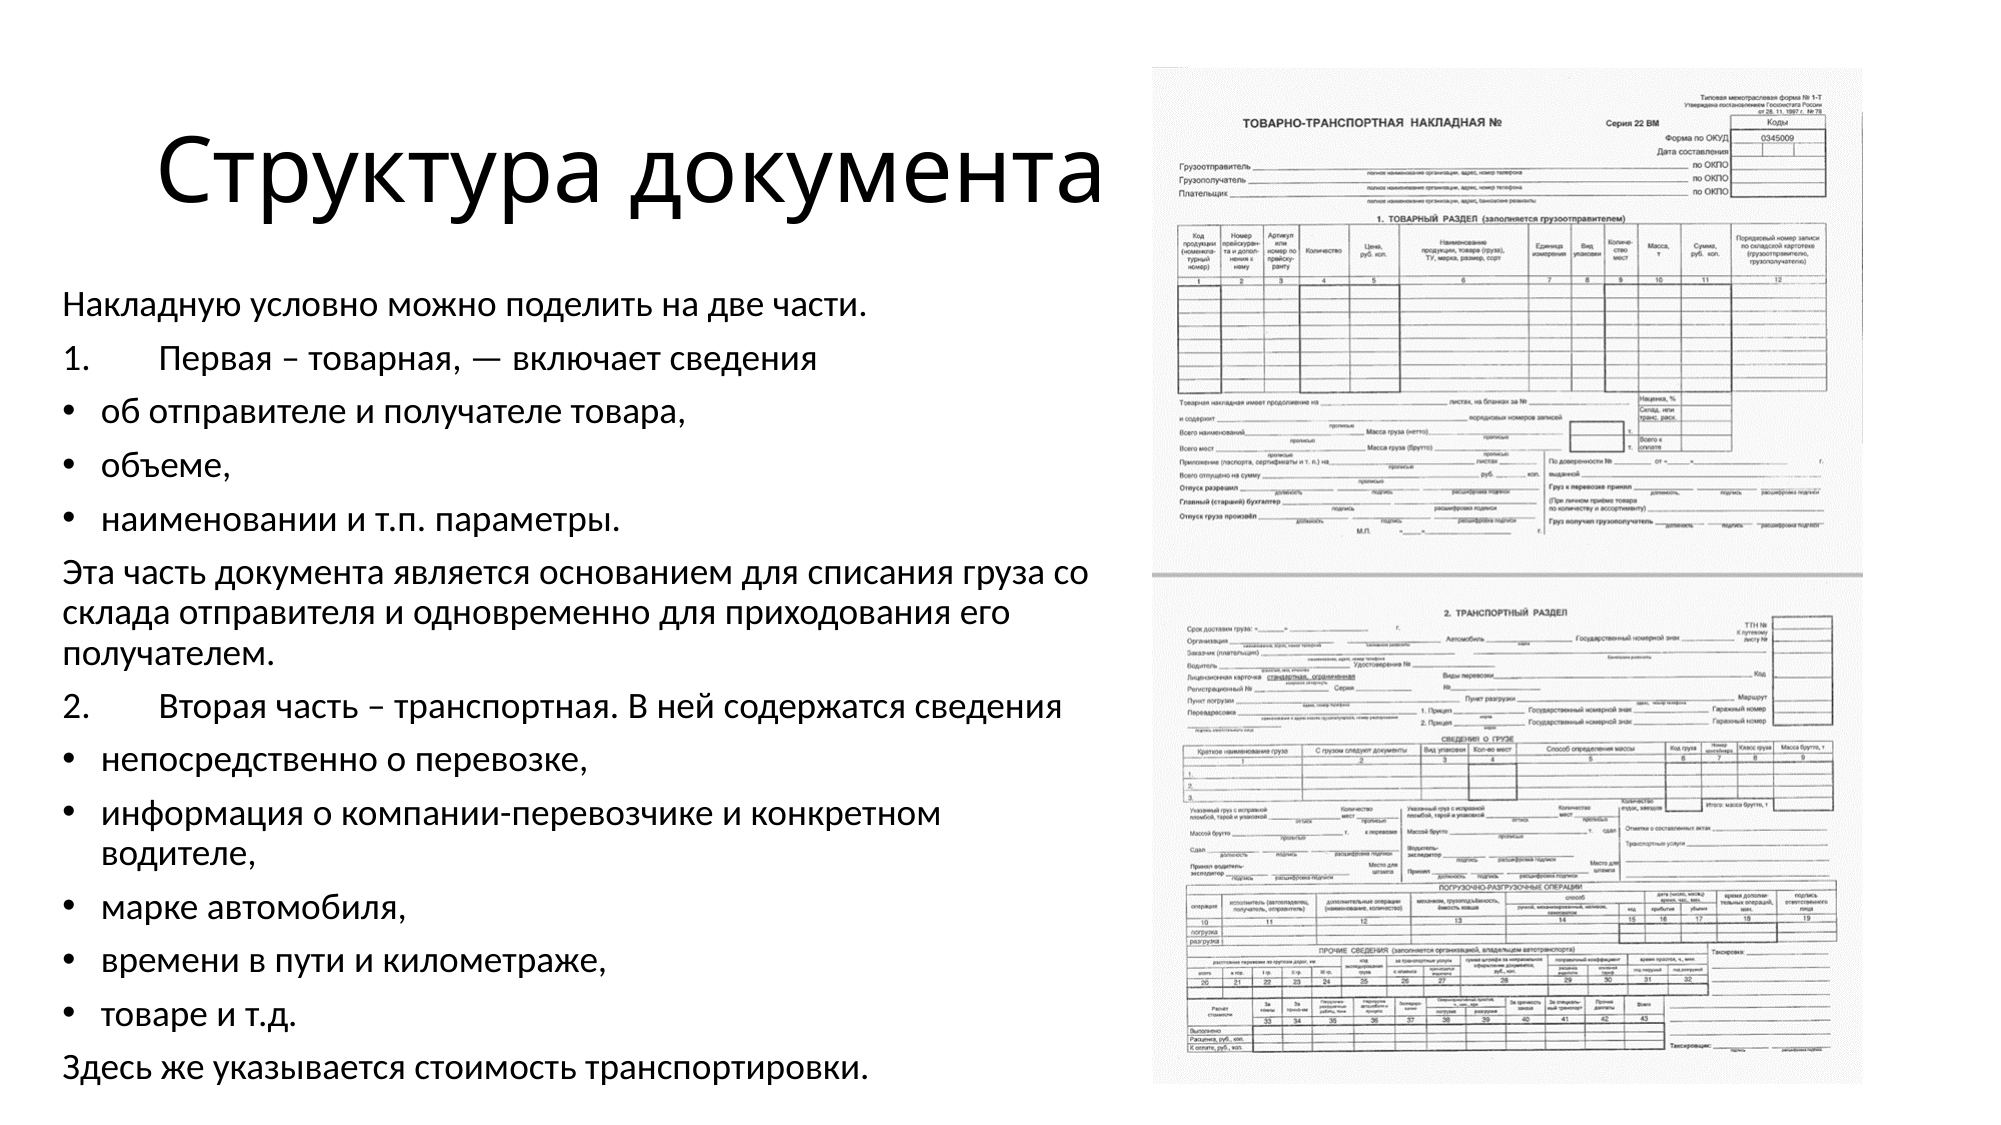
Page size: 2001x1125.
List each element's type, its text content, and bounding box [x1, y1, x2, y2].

title Структура документа [140, 67, 1152, 278]
picture [1152, 67, 1863, 1084]
list Накладную условно можно поделить на две части. 1. Первая – товарная, — включает сведения об отправителе и получателе товара, объеме, наименовании и т.п. параметры. Эта часть документа является основанием для списания груза со склада отправителя и одновременно для приходования его получателем. 2. Вторая часть – транспортная. В ней содержатся сведения непосредственно о перевозке, информация о компании-перевозчике и конкретном водителе, марке автомобиля, времени в пути и километраже, товаре и т.д. Здесь же указывается стоимость транспортировки. [47, 277, 1118, 1105]
